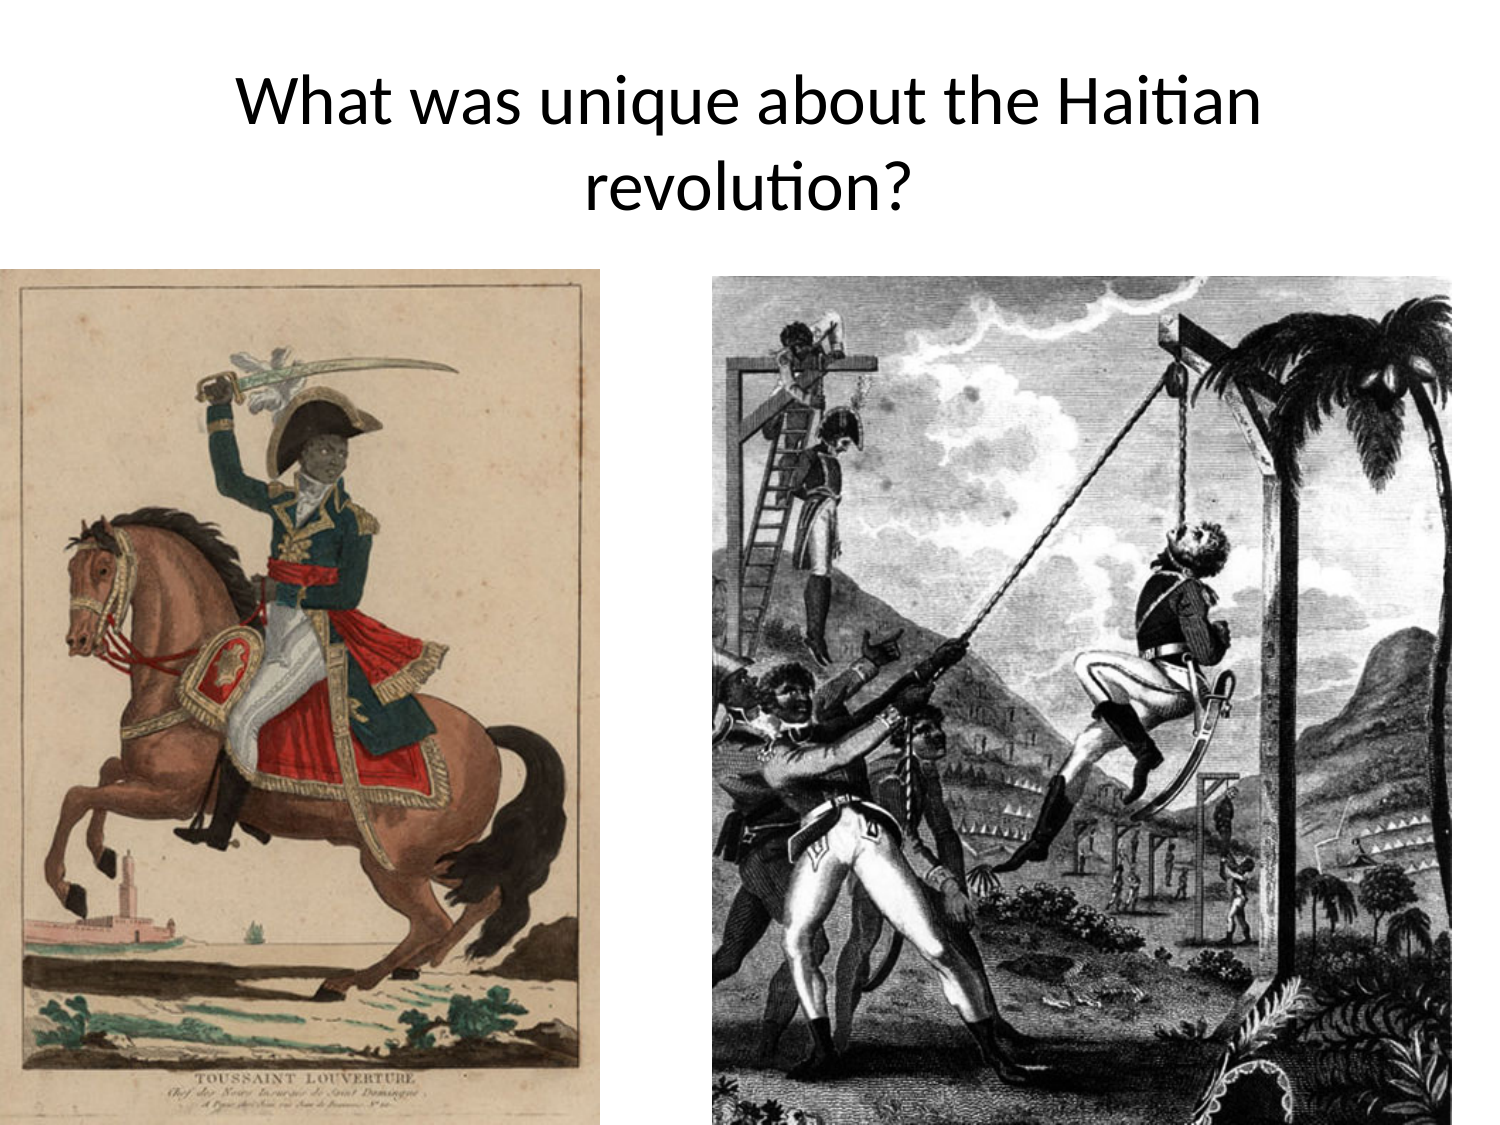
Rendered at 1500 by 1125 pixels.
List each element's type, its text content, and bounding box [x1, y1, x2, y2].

title What was unique about the Haitian revolution? [75, 45, 1425, 233]
picture [712, 276, 1452, 1125]
picture [0, 268, 601, 1125]
